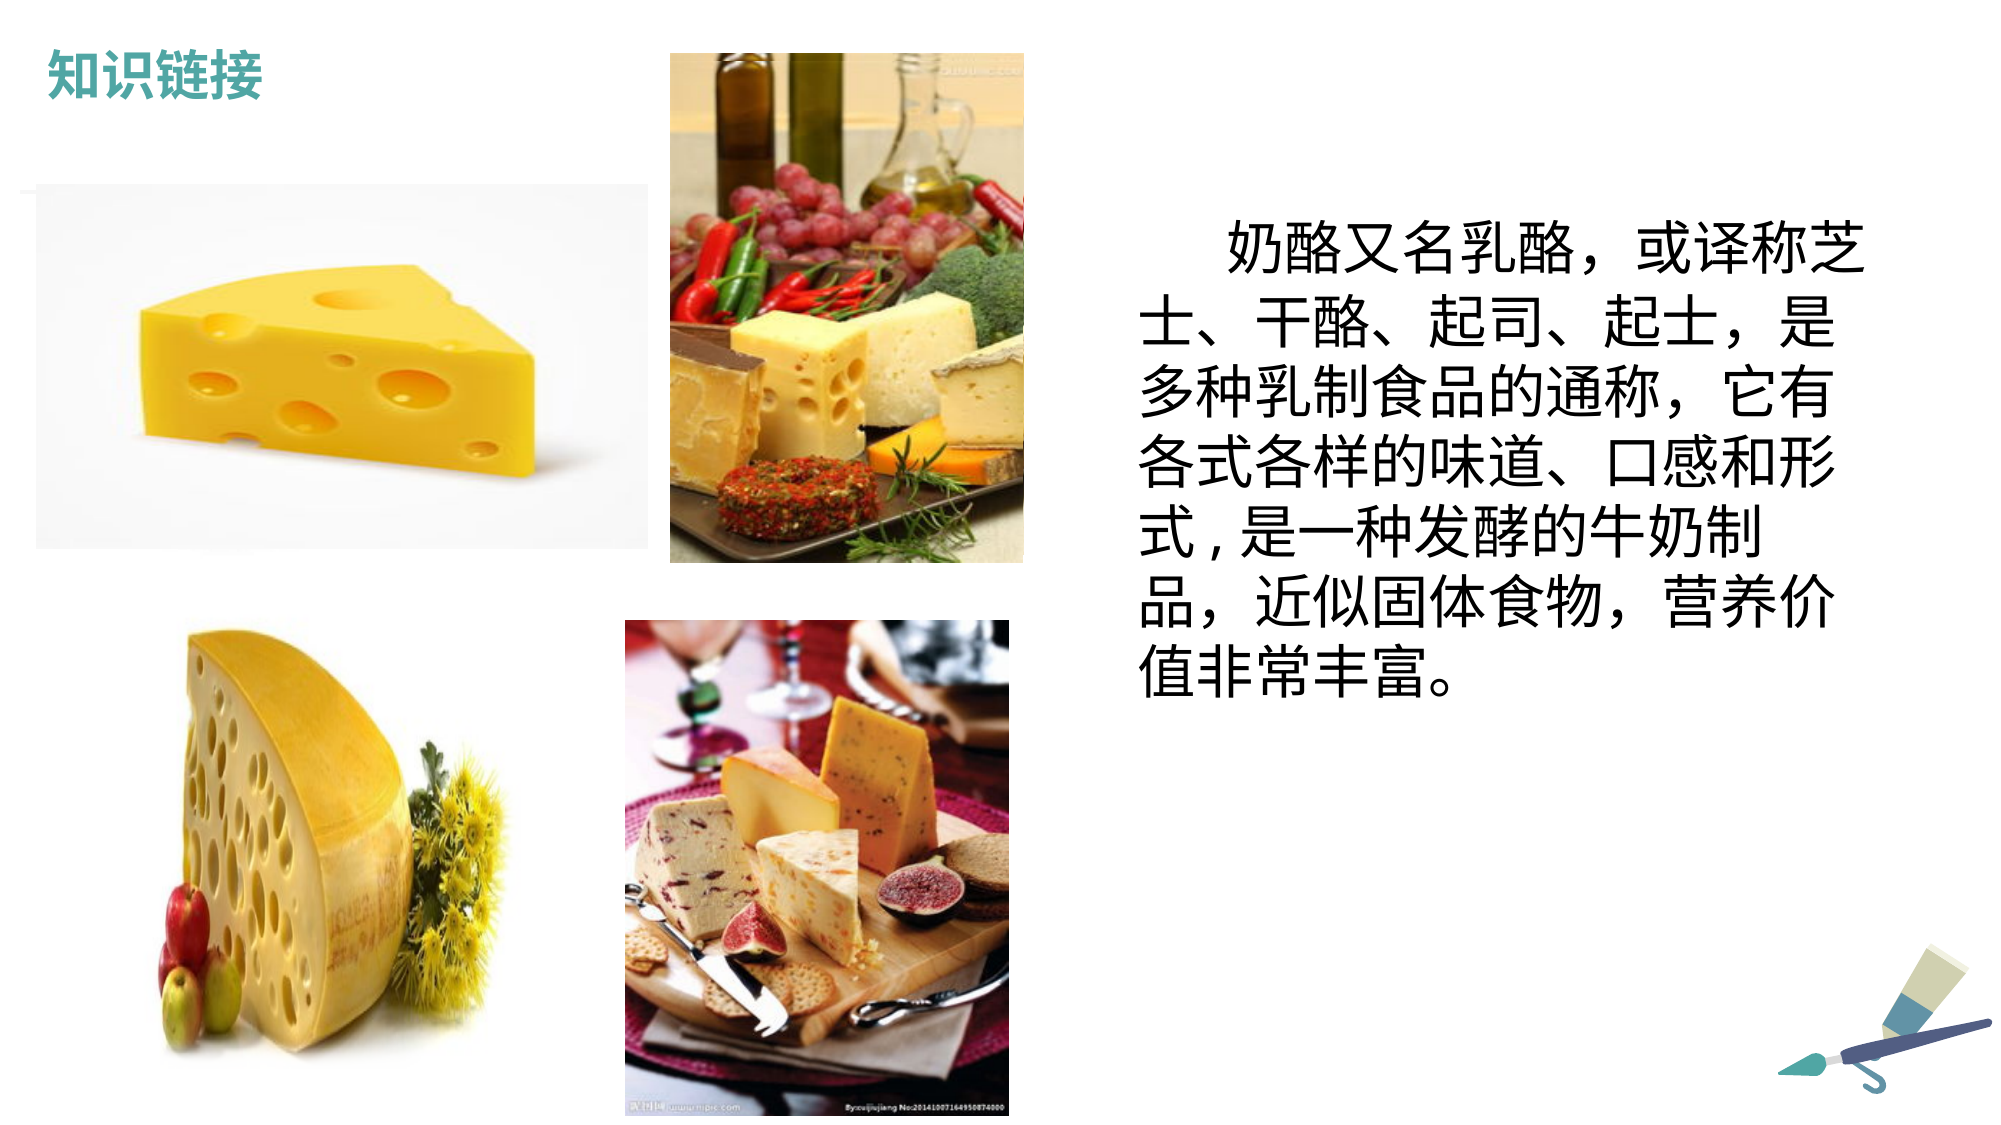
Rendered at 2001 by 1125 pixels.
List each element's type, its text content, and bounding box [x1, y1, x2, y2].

picture [128, 584, 522, 1070]
text_box 知识链接 [32, 33, 347, 114]
picture [670, 53, 1024, 563]
picture [625, 620, 1009, 1116]
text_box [1811, 945, 1974, 1125]
picture [20, 184, 648, 575]
text_box 奶酪又名乳酪，或译称芝士、干酪、起司、起士，是多种乳制食品的通称，它有各式各样的味道、口感和形式,是一种发酵的牛奶制品，近似固体食物，营养价值非常丰富。 [1122, 184, 1895, 713]
